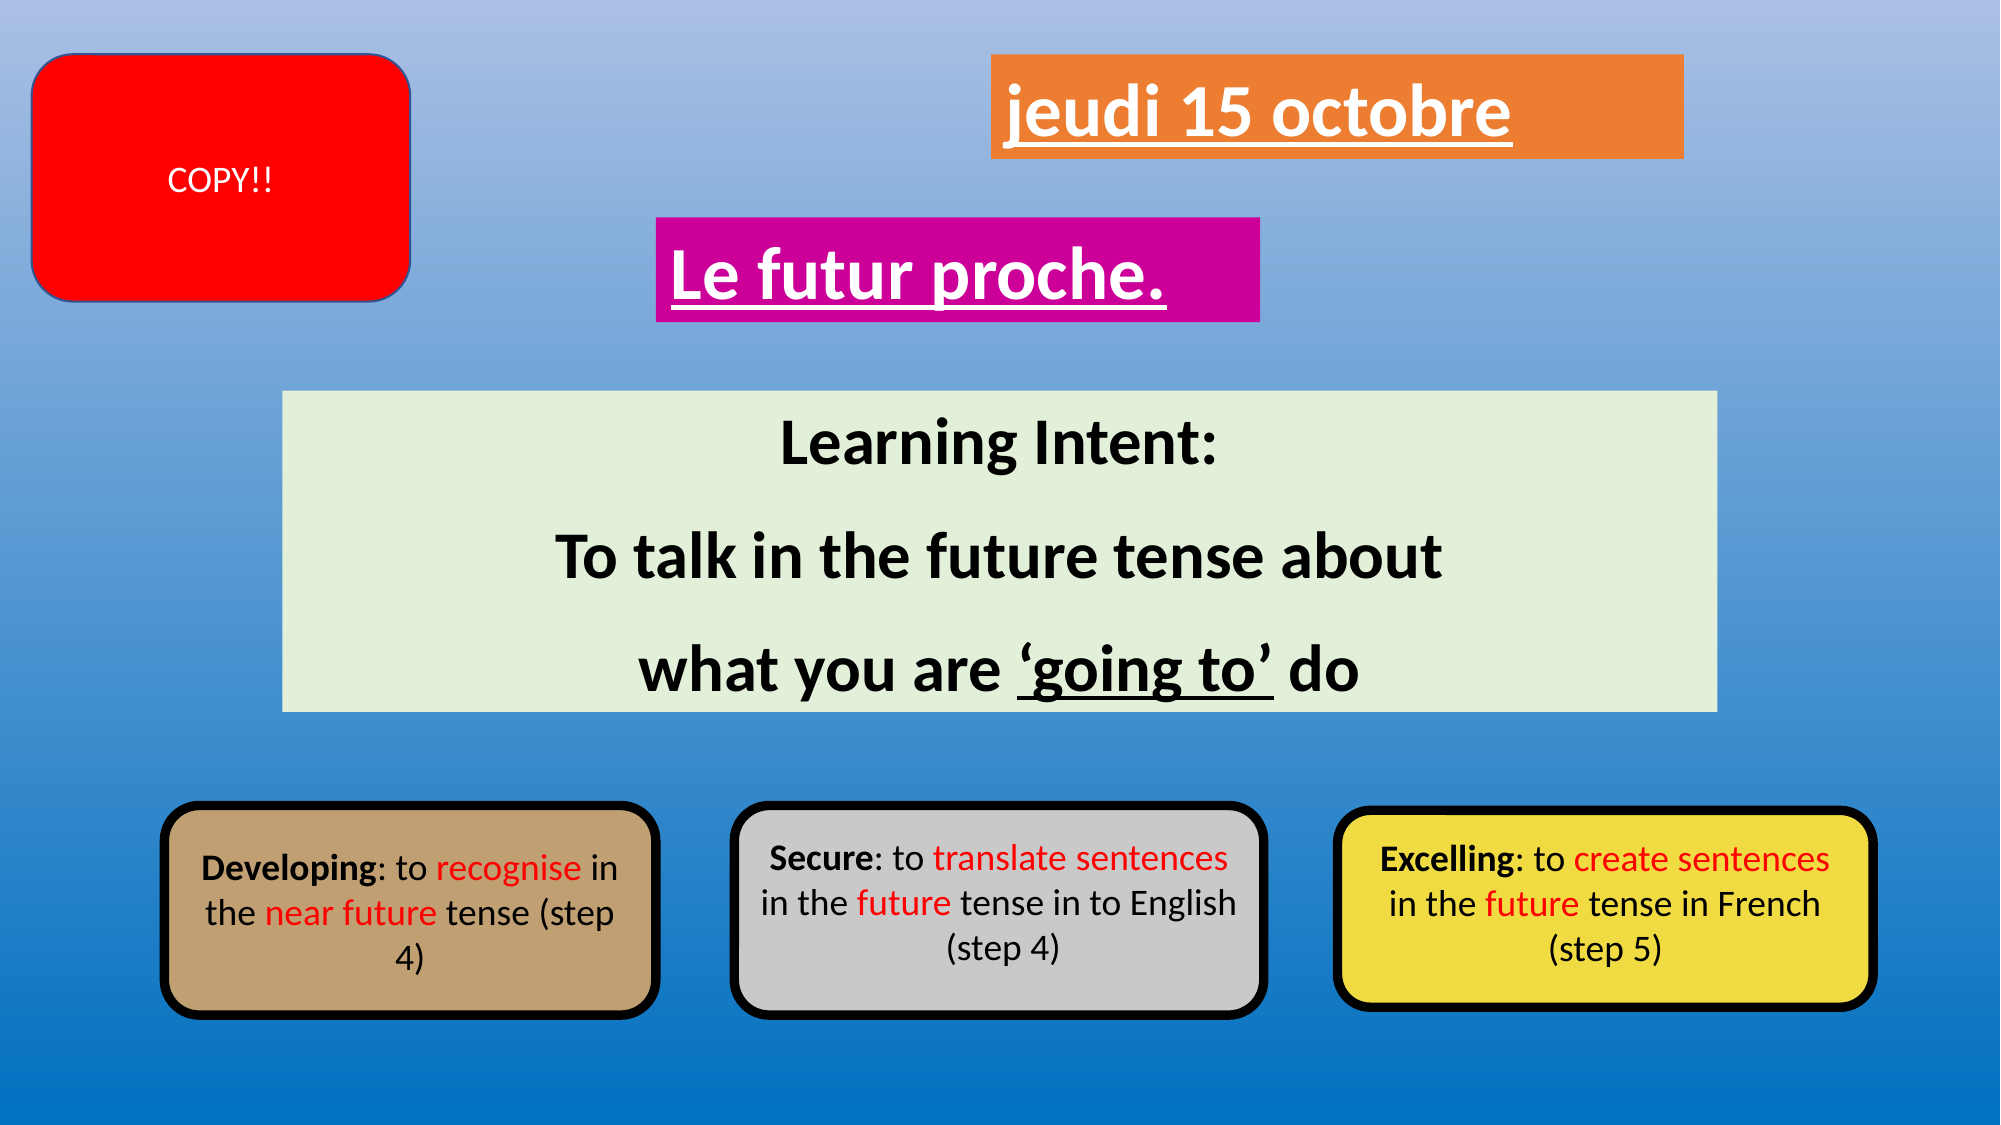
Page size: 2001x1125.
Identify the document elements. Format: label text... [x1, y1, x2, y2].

text_box Developing: to recognise in the near future tense (step 4) [163, 804, 657, 1017]
text_box jeudi 15 octobre [991, 54, 1684, 159]
text_box Le futur proche. [655, 217, 1261, 323]
text_box COPY!! [30, 53, 412, 303]
text_box Excelling: to create sentences in the future tense in French (step 5) [1336, 809, 1875, 1009]
text_box Learning Intent: To talk in the future tense about what you are ‘going to’ do [282, 390, 1718, 712]
text_box Secure: to translate sentences in the future tense in to English (step 4) [733, 804, 1265, 1017]
